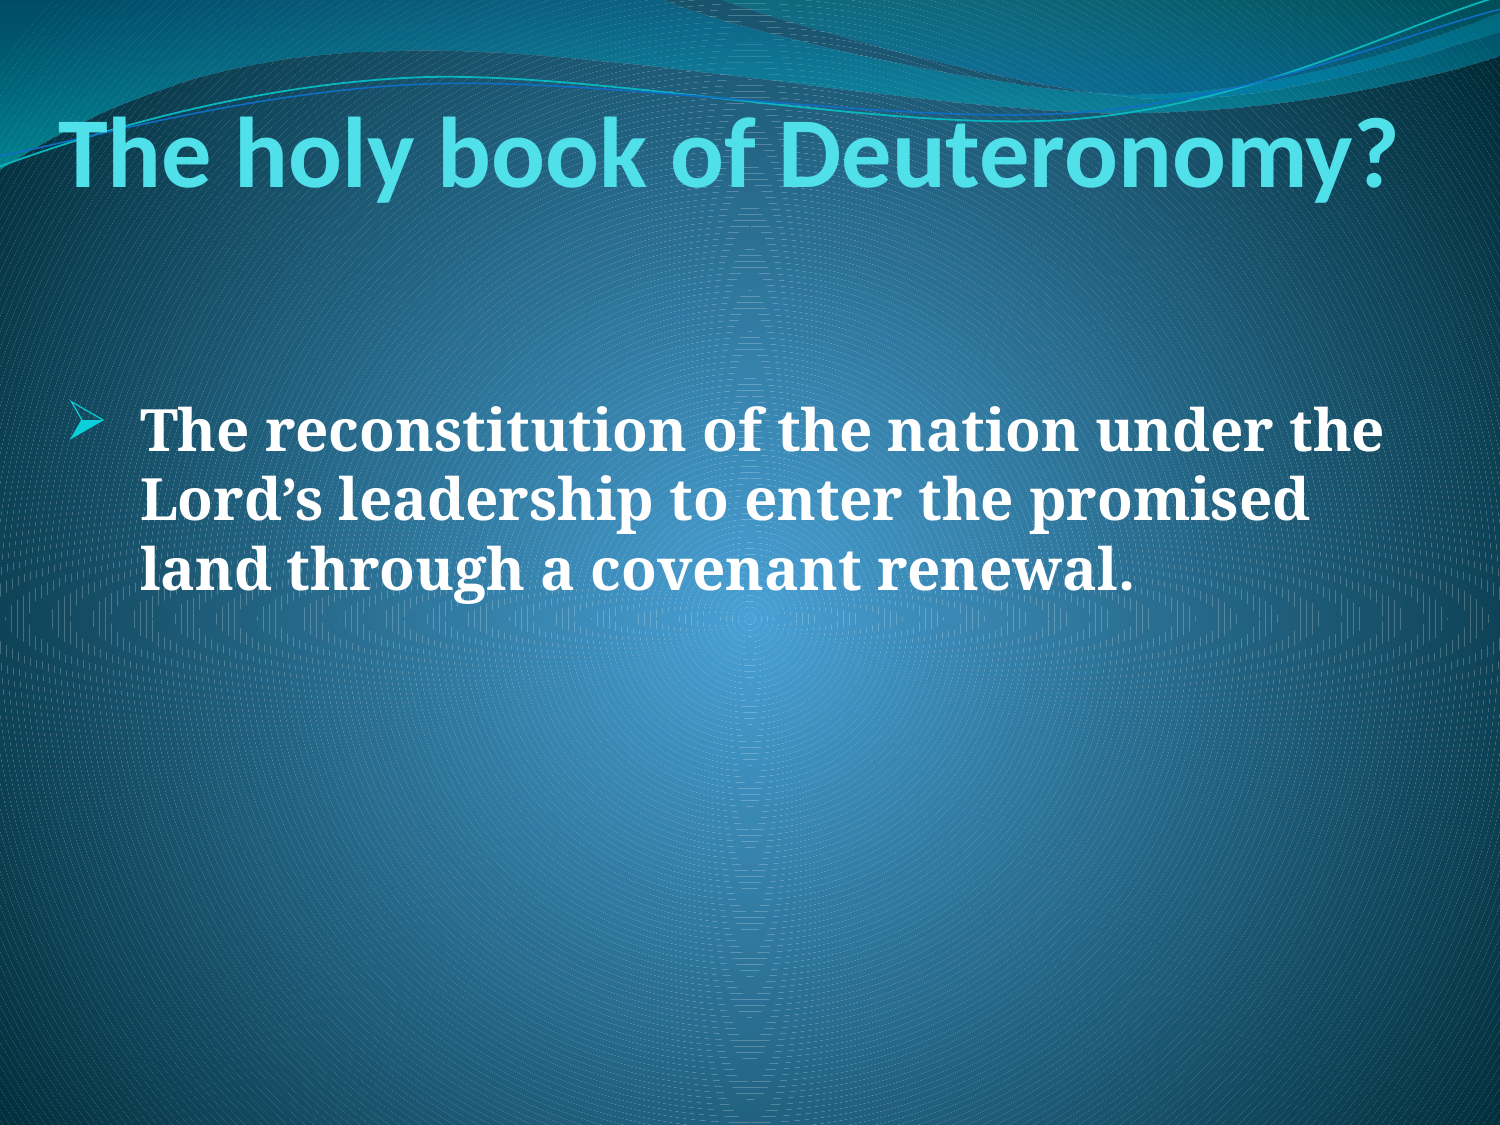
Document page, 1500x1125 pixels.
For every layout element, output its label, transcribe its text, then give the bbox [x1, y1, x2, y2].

subtitle The reconstitution of the nation under the Lord’s leadership to enter the promised land through a covenant renewal. [64, 385, 1436, 1000]
title The holy book of Deuteronomy? [29, 0, 1471, 209]
